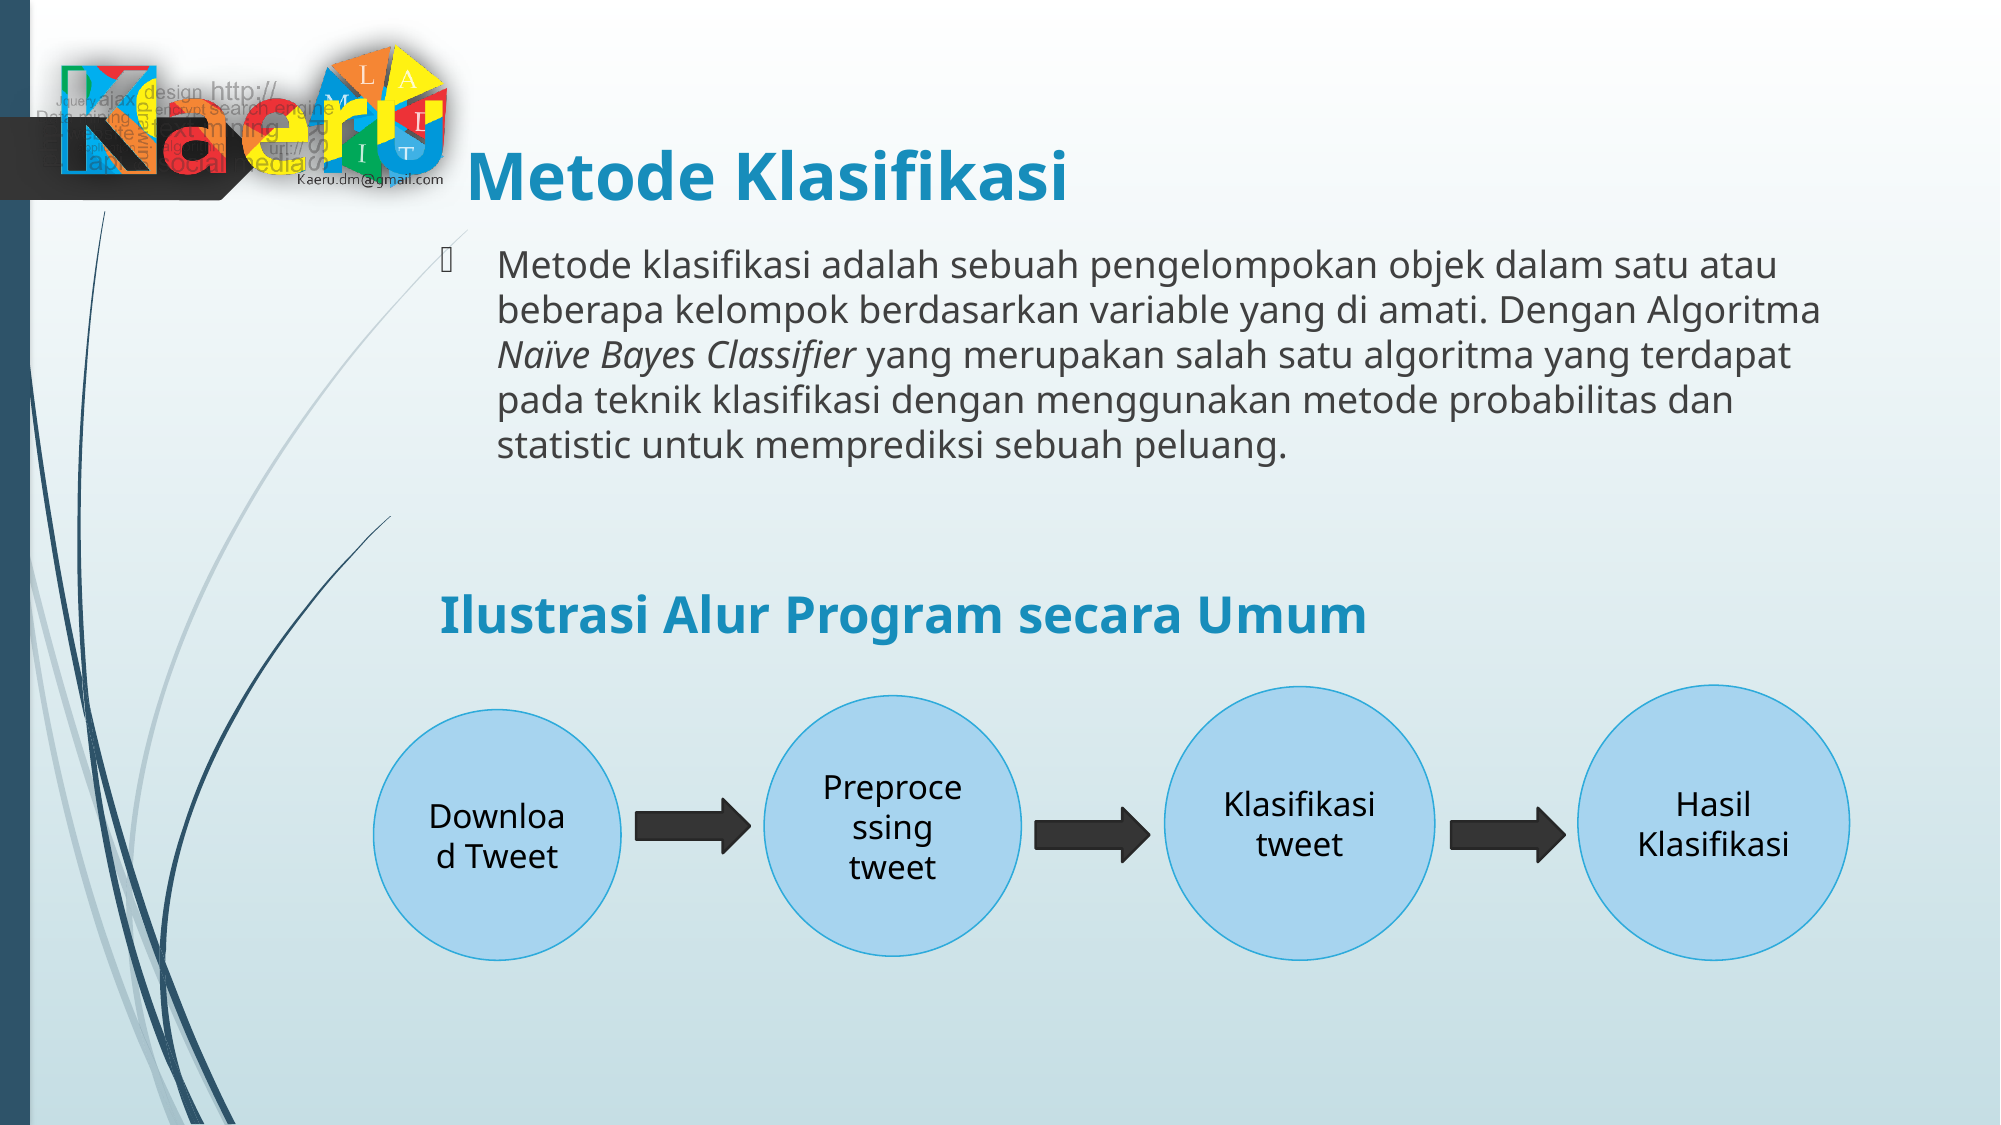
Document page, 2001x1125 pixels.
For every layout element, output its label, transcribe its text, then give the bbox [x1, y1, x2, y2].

text_box Ilustrasi Alur Program secara Umum [425, 575, 1406, 667]
text_box [1449, 806, 1566, 864]
text_box Download Tweet [372, 708, 622, 962]
text_box [1034, 806, 1151, 864]
list Metode klasifikasi adalah sebuah pengelompokan objek dalam satu atau beberapa kelompok berdasarkan variable yang di amati. Dengan Algoritma Naïve Bayes Classifier yang merupakan salah satu algoritma yang terdapat pada teknik klasifikasi dengan menggunakan metode probabilitas dan statistic untuk memprediksi sebuah peluang. [425, 233, 1888, 486]
picture [37, 44, 447, 188]
text_box Metode Klasifikasi [450, 127, 1139, 239]
text_box Klasifikasi tweet [1163, 685, 1436, 962]
text_box [634, 797, 751, 855]
text_box Preprocessing tweet [763, 694, 1023, 957]
text_box Hasil Klasifikasi [1577, 684, 1851, 962]
